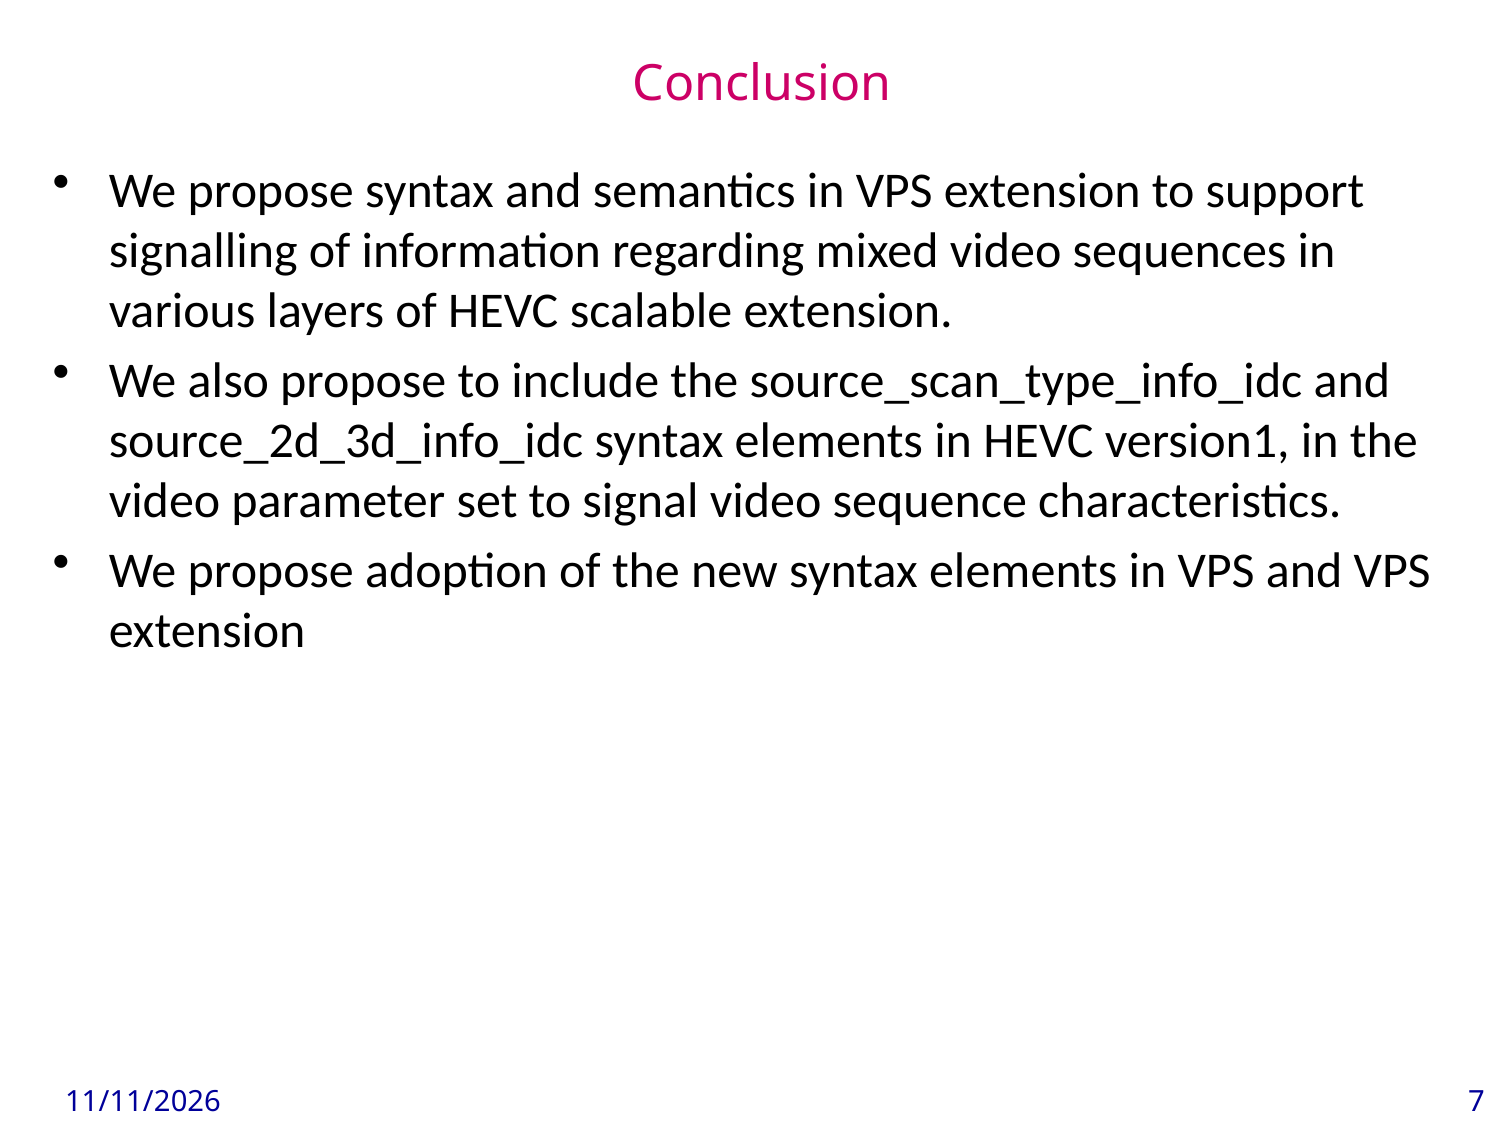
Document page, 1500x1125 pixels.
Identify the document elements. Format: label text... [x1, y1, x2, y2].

slide_number 7 [1224, 1074, 1500, 1125]
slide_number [49, 1074, 363, 1125]
title Conclusion [62, 42, 1463, 119]
list We propose syntax and semantics in VPS extension to support signalling of information regarding mixed video sequences in various layers of HEVC scalable extension. We also propose to include the source_scan_type_info_idc and source_2d_3d_info_idc syntax elements in HEVC version1, in the video parameter set to signal video sequence characteristics. We propose adoption of the new syntax elements in VPS and VPS extension [37, 149, 1451, 1026]
